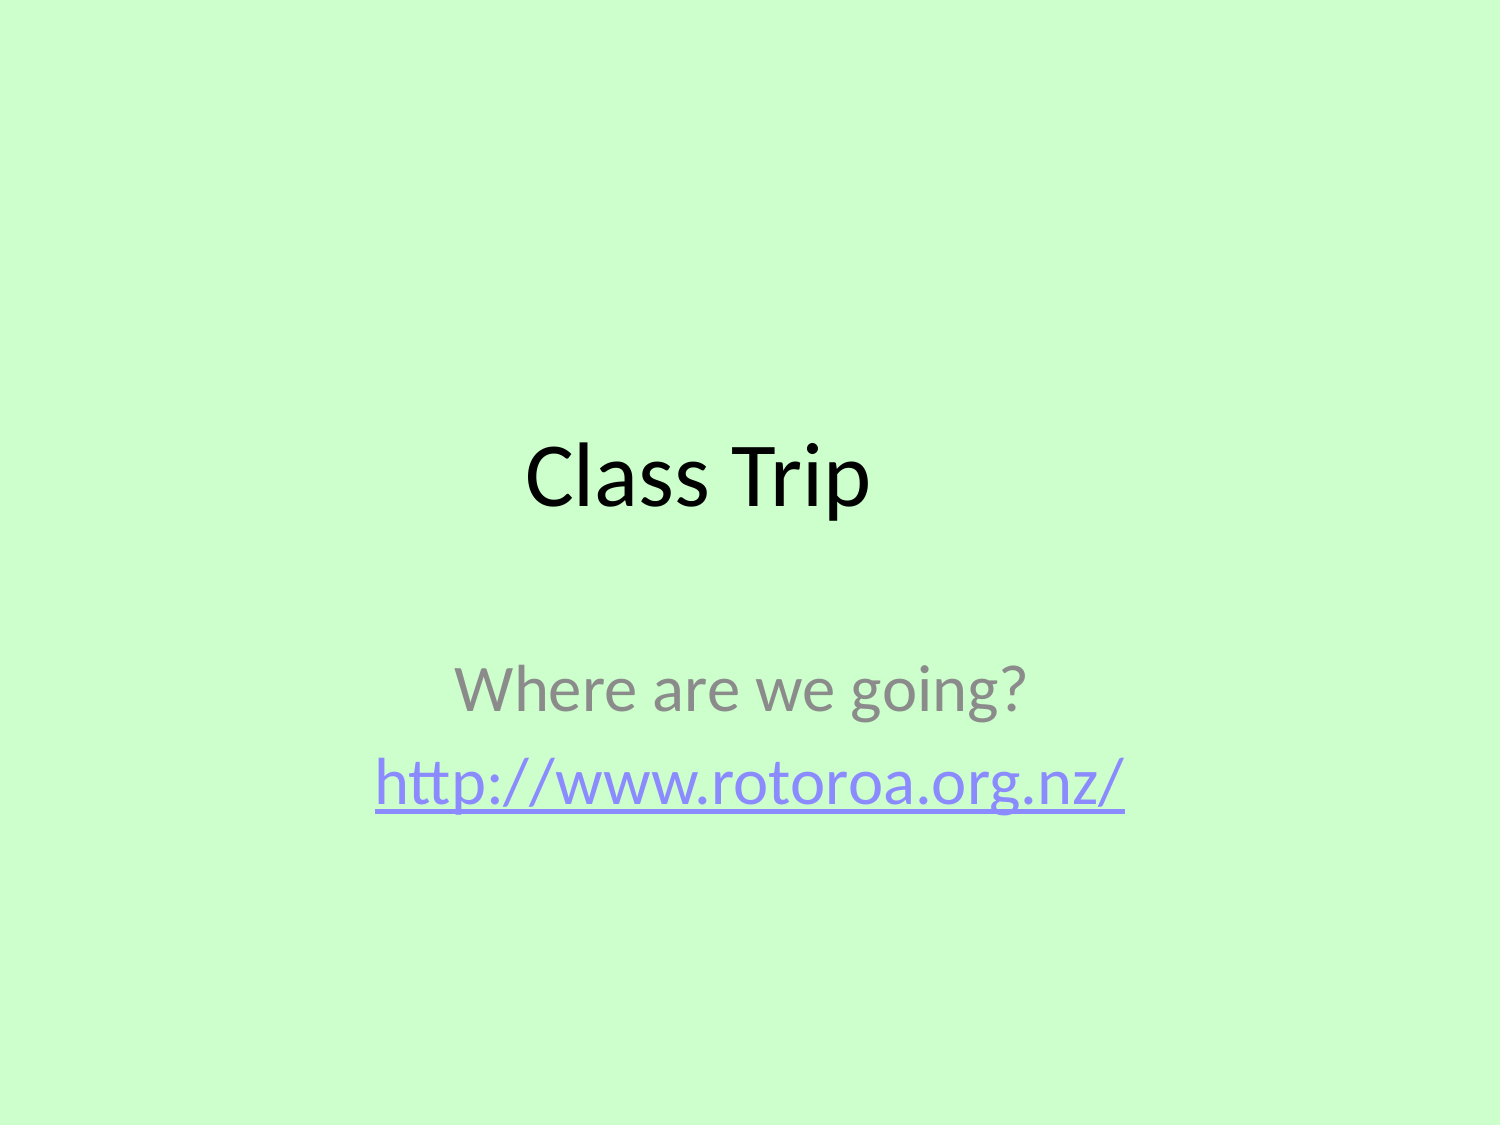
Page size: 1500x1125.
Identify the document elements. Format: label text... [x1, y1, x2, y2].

title Class Trip [112, 349, 1388, 591]
subtitle Where are we going? http://www.rotoroa.org.nz/ [225, 637, 1275, 925]
